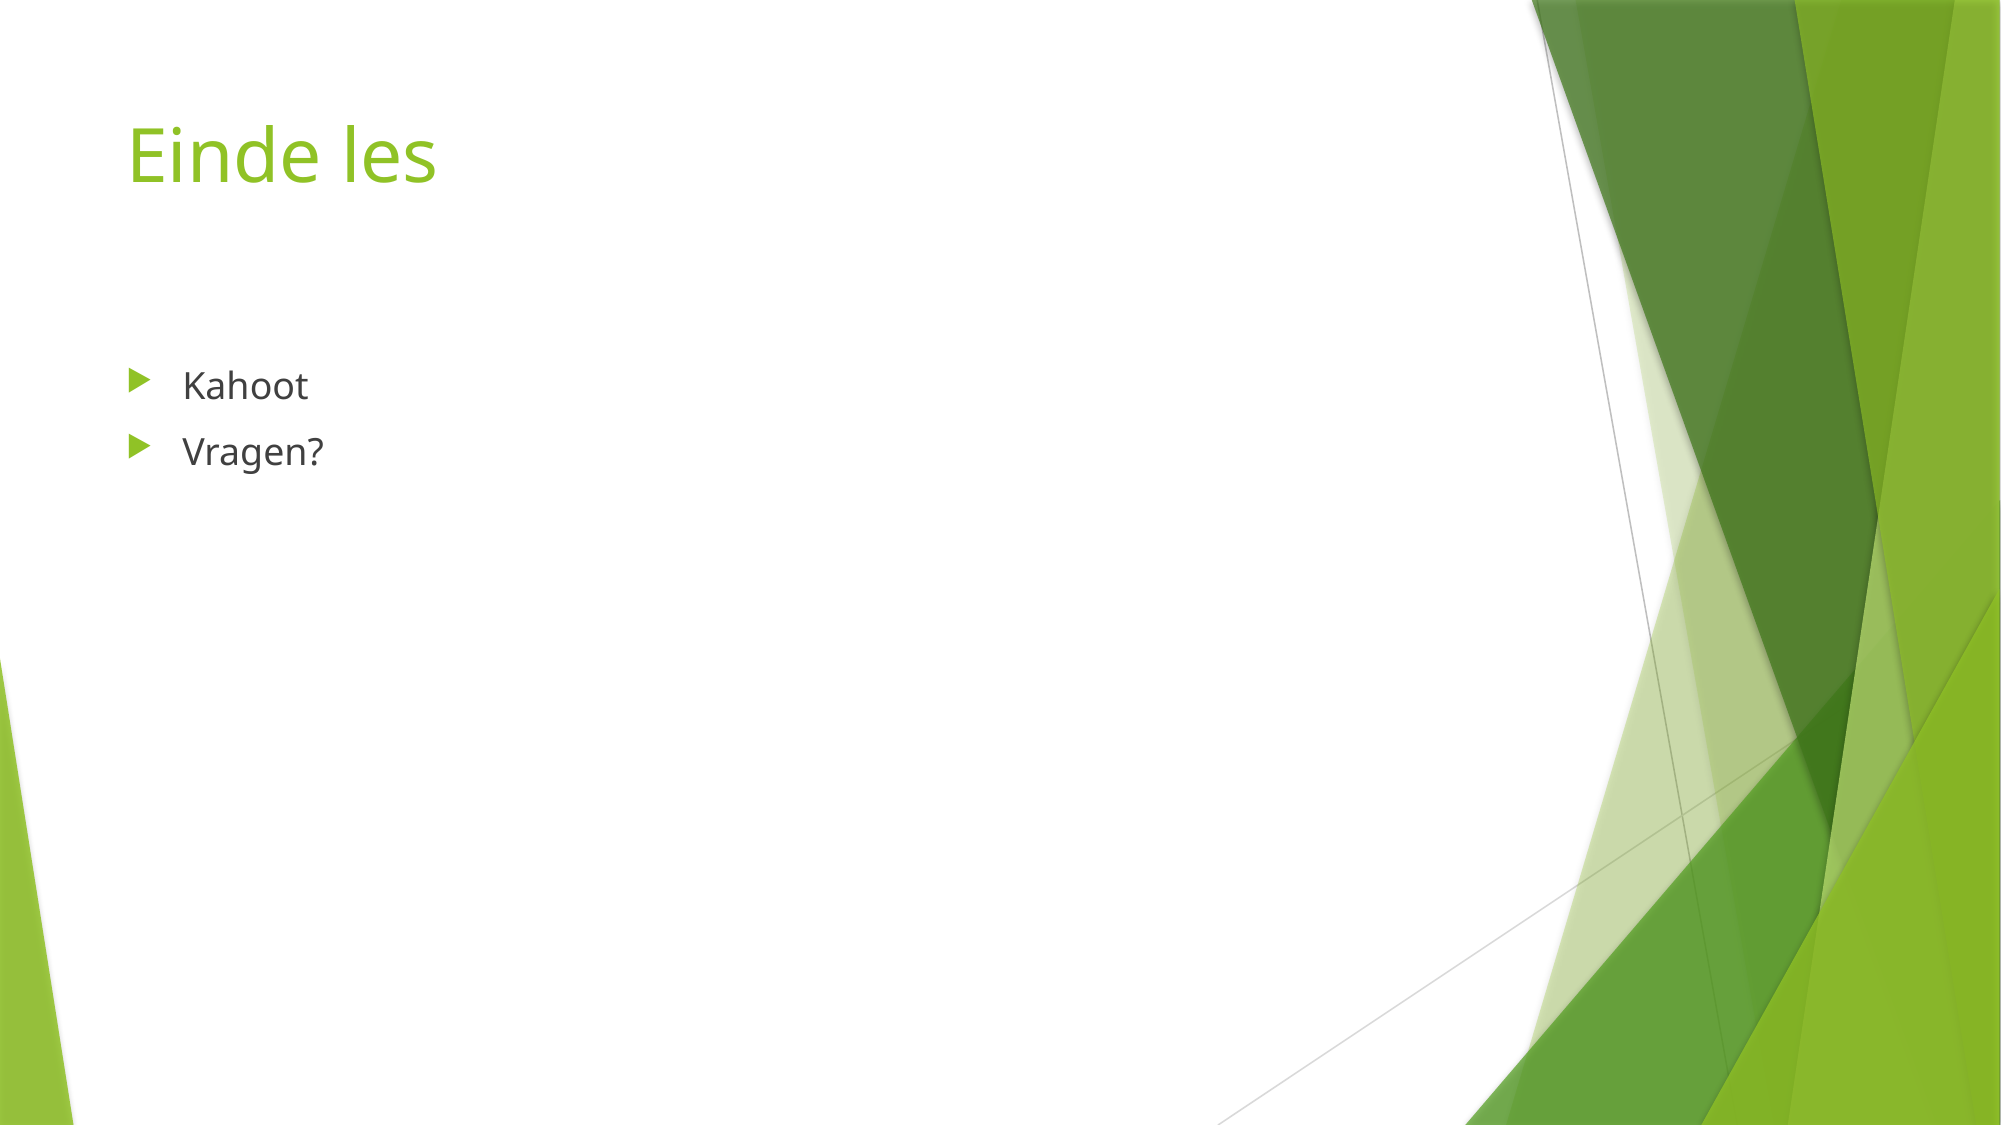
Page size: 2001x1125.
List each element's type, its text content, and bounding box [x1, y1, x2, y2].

title Einde les [111, 99, 1522, 317]
list Kahoot Vragen? [111, 354, 1522, 992]
